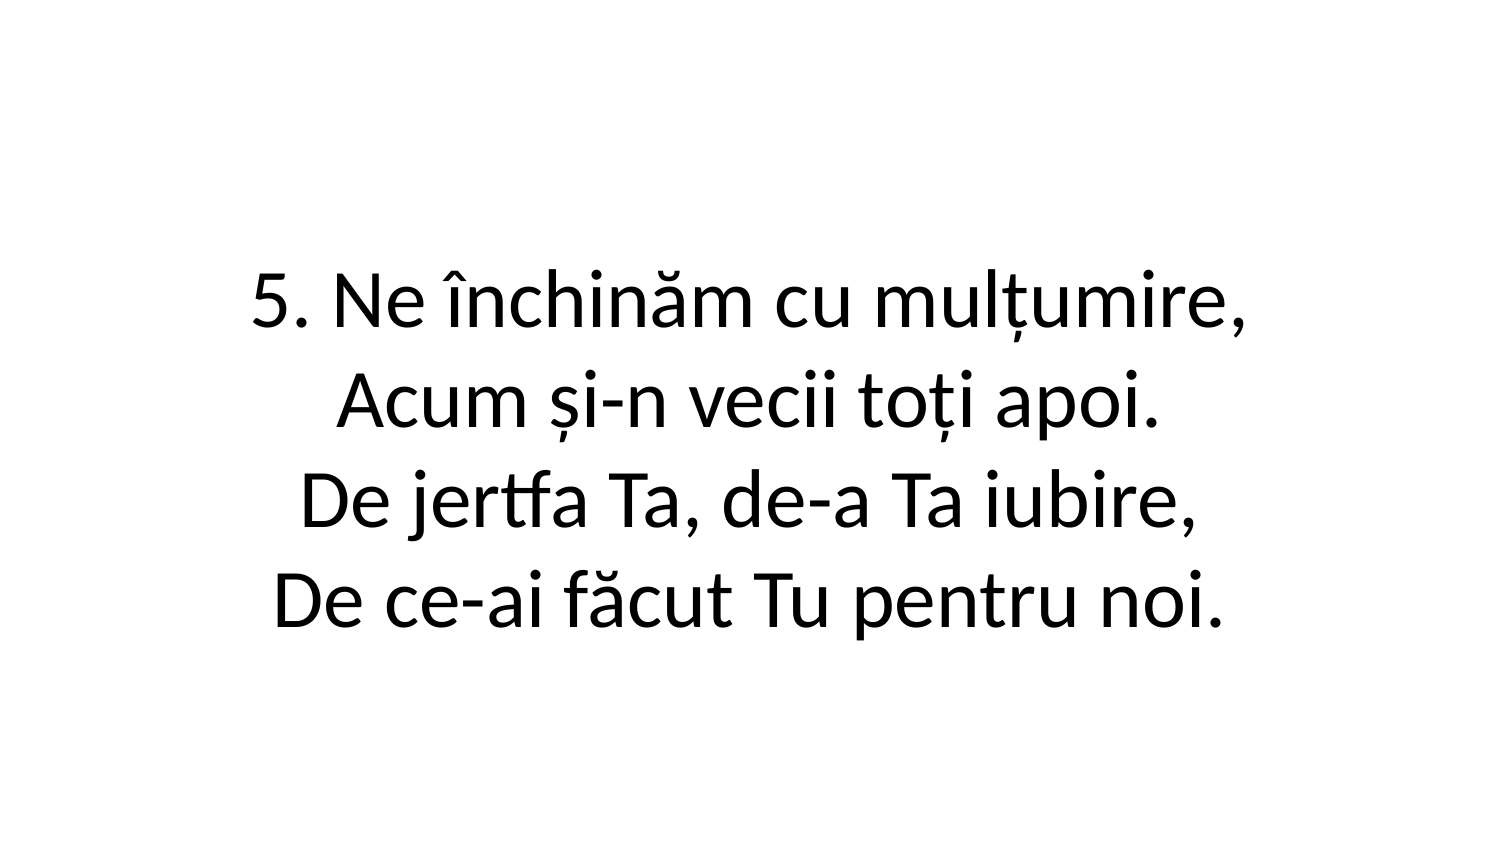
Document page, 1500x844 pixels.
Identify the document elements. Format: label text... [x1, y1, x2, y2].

text_box 5. Ne închinăm cu mulțumire, Acum și-n vecii toți apoi. De jertfa Ta, de-a Ta iubire, De ce-ai făcut Tu pentru noi. [234, 192, 1265, 652]
